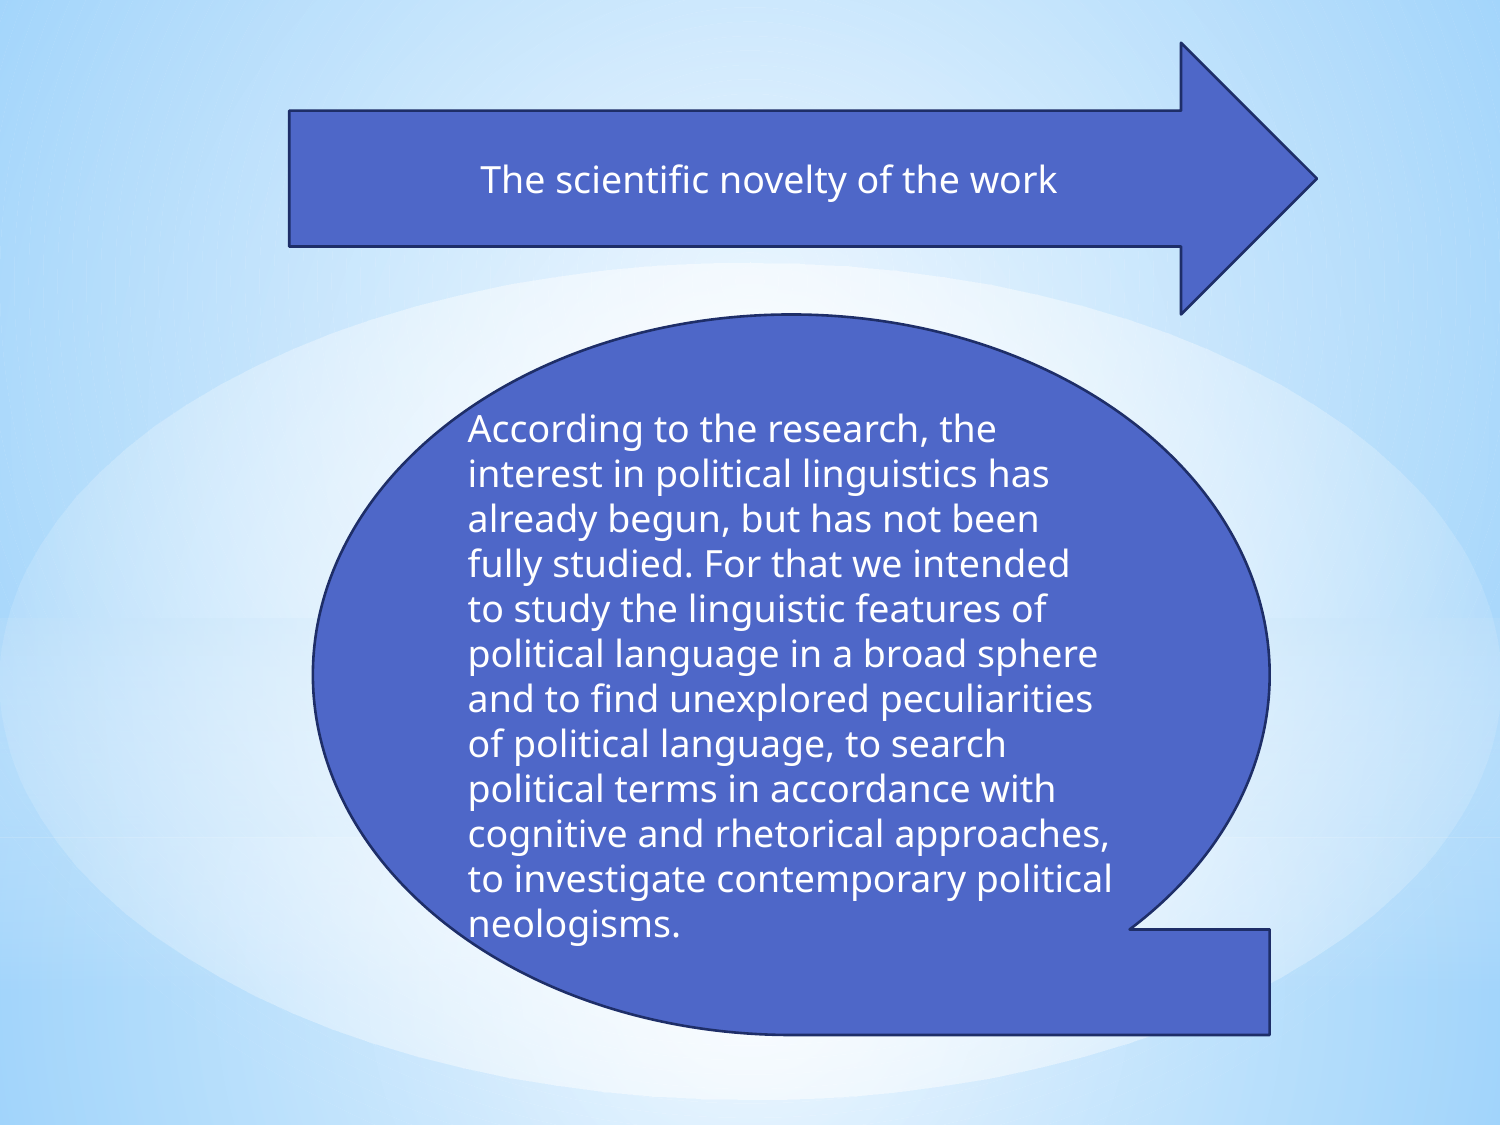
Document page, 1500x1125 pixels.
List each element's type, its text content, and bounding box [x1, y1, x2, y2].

text_box The scientifiс novelty of the work [287, 41, 1318, 316]
text_box According to the research, the interest in political linguistics has already begun, but has not been fully studied. For that we intended to study the linguistic features of political language in a broad sphere and to find unexplored peculiarities of political language, to search political terms in accordance with cognitive and rhetorical approaches, to investigate contemporary political neologisms. [311, 313, 1271, 1037]
